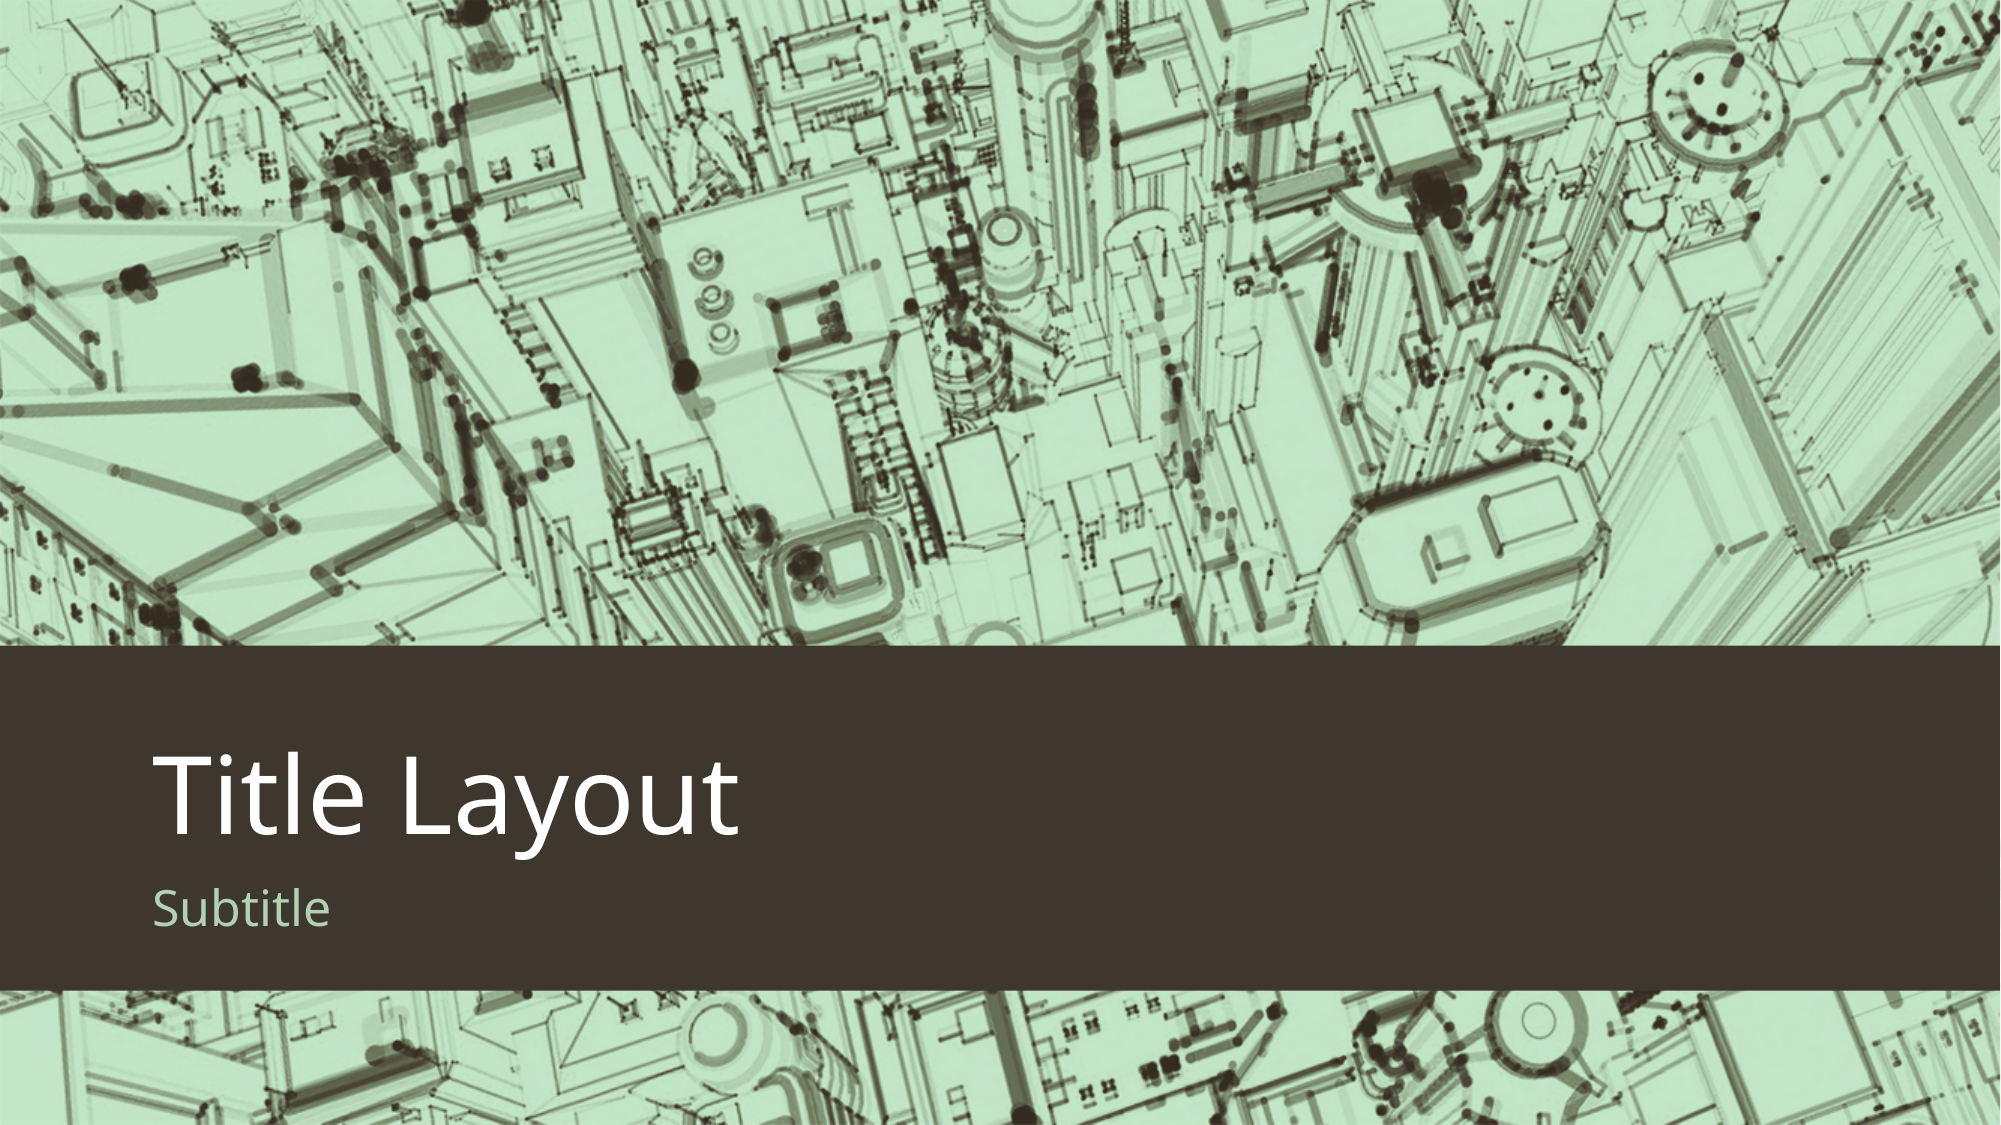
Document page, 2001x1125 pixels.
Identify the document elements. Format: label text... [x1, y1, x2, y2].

title Title Layout [137, 675, 1863, 865]
subtitle Subtitle [137, 875, 1863, 954]
picture [0, 0, 2001, 1125]
